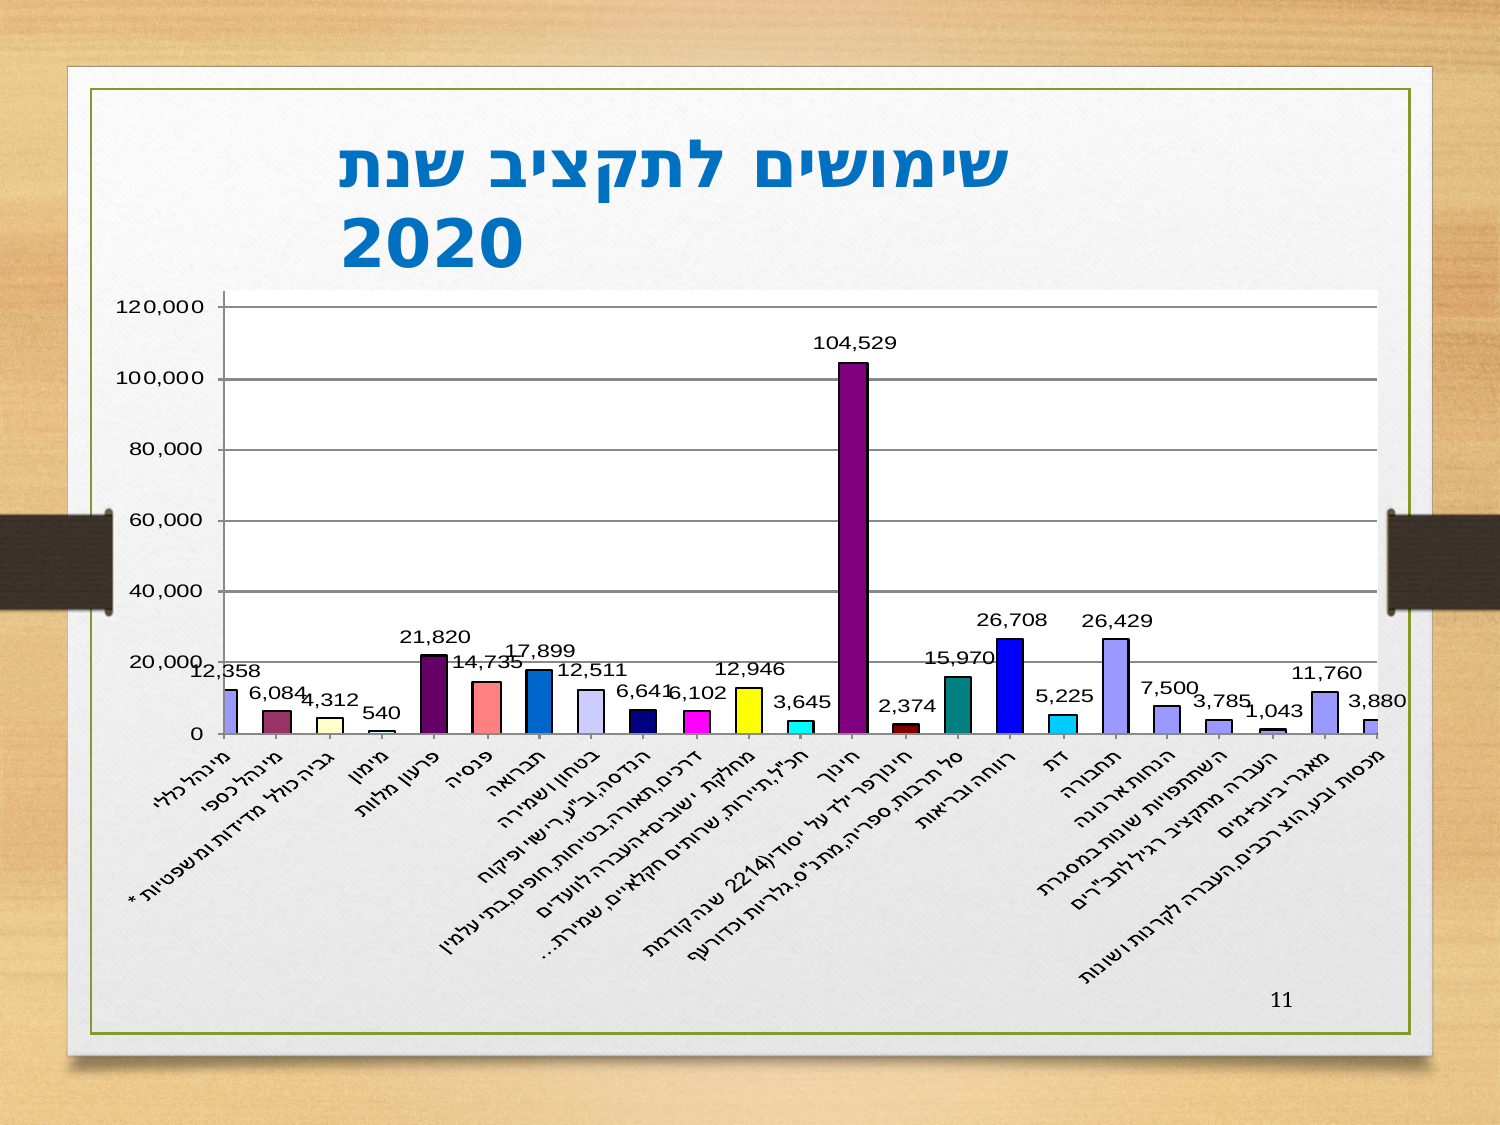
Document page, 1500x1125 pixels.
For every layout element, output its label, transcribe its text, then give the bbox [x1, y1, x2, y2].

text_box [100, 255, 1424, 1079]
picture [0, 0, 1500, 1125]
text_box שימושים לתקציב שנת 2020 [324, 113, 1199, 255]
